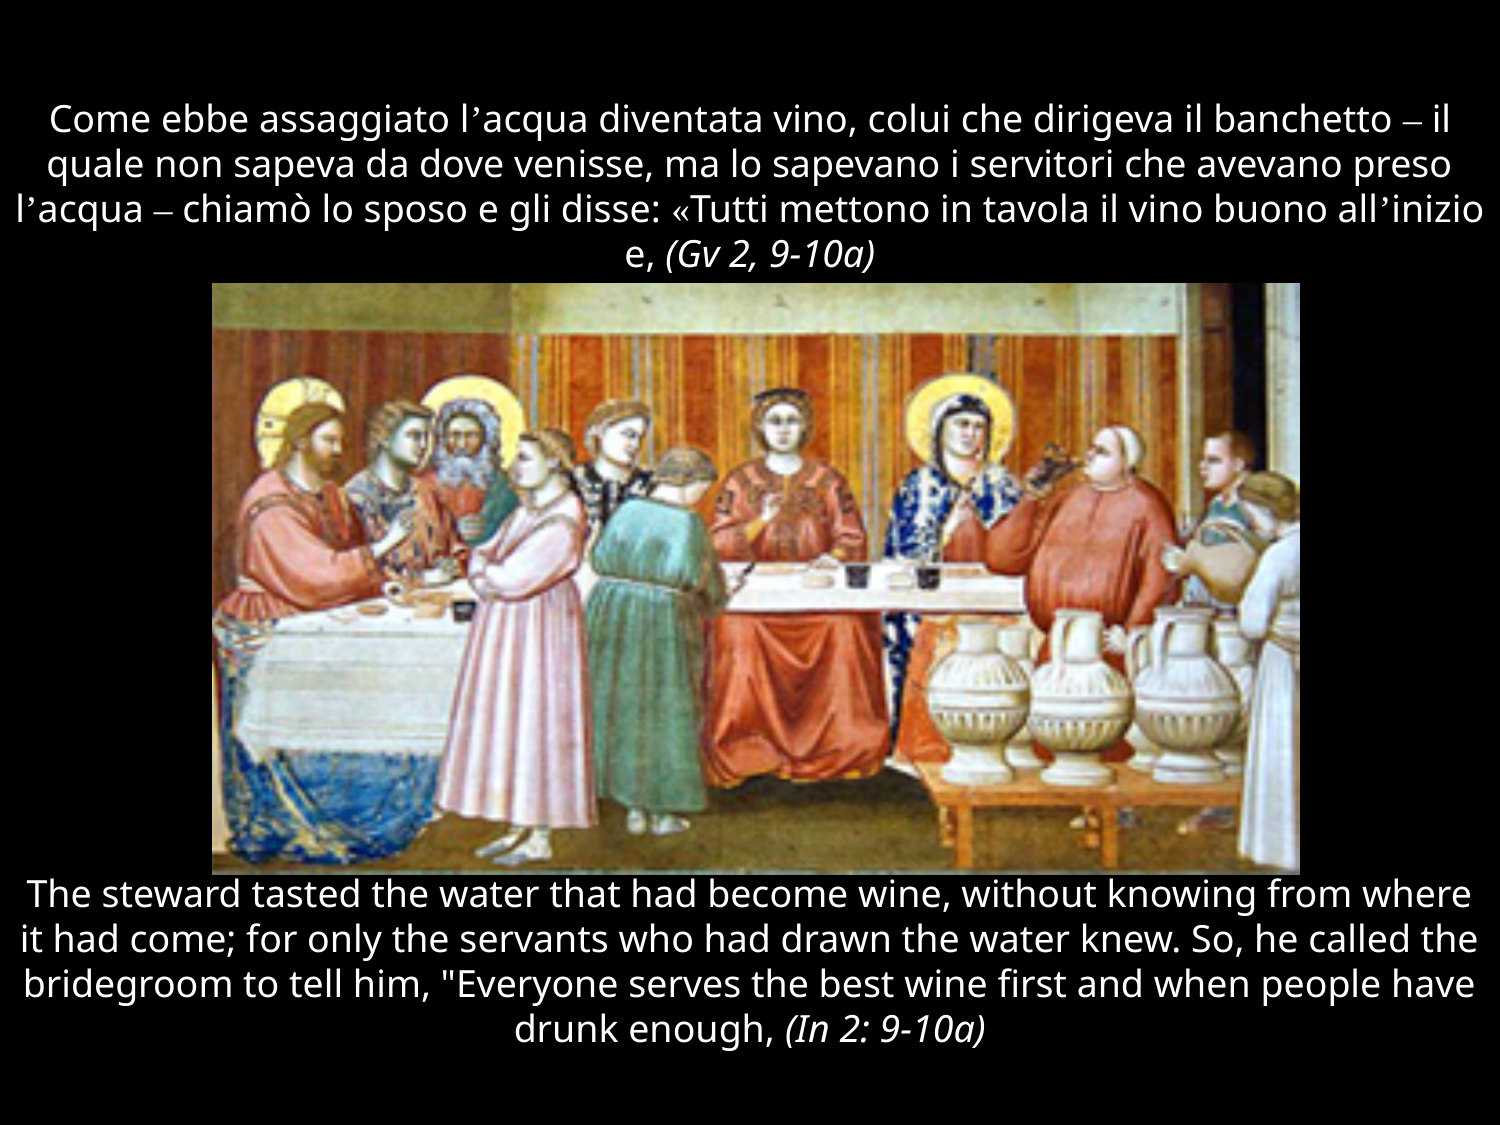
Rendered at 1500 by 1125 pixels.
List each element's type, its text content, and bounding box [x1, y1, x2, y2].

text_box Come ebbe assaggiato l’acqua diventata vino, colui che dirigeva il banchetto – il quale non sapeva da dove venisse, ma lo sapevano i servitori che avevano preso l’acqua – chiamò lo sposo e gli disse: «Tutti mettono in tavola il vino buono all’inizio e, (Gv 2, 9-10a) [0, 87, 1500, 283]
text_box The steward tasted the water that had become wine, without knowing from where it had come; for only the servants who had drawn the water knew. So, he called the bridegroom to tell him, "Everyone serves the best wine first and when people have drunk enough, (In 2: 9-10a) [0, 862, 1500, 1058]
picture [212, 249, 1300, 875]
